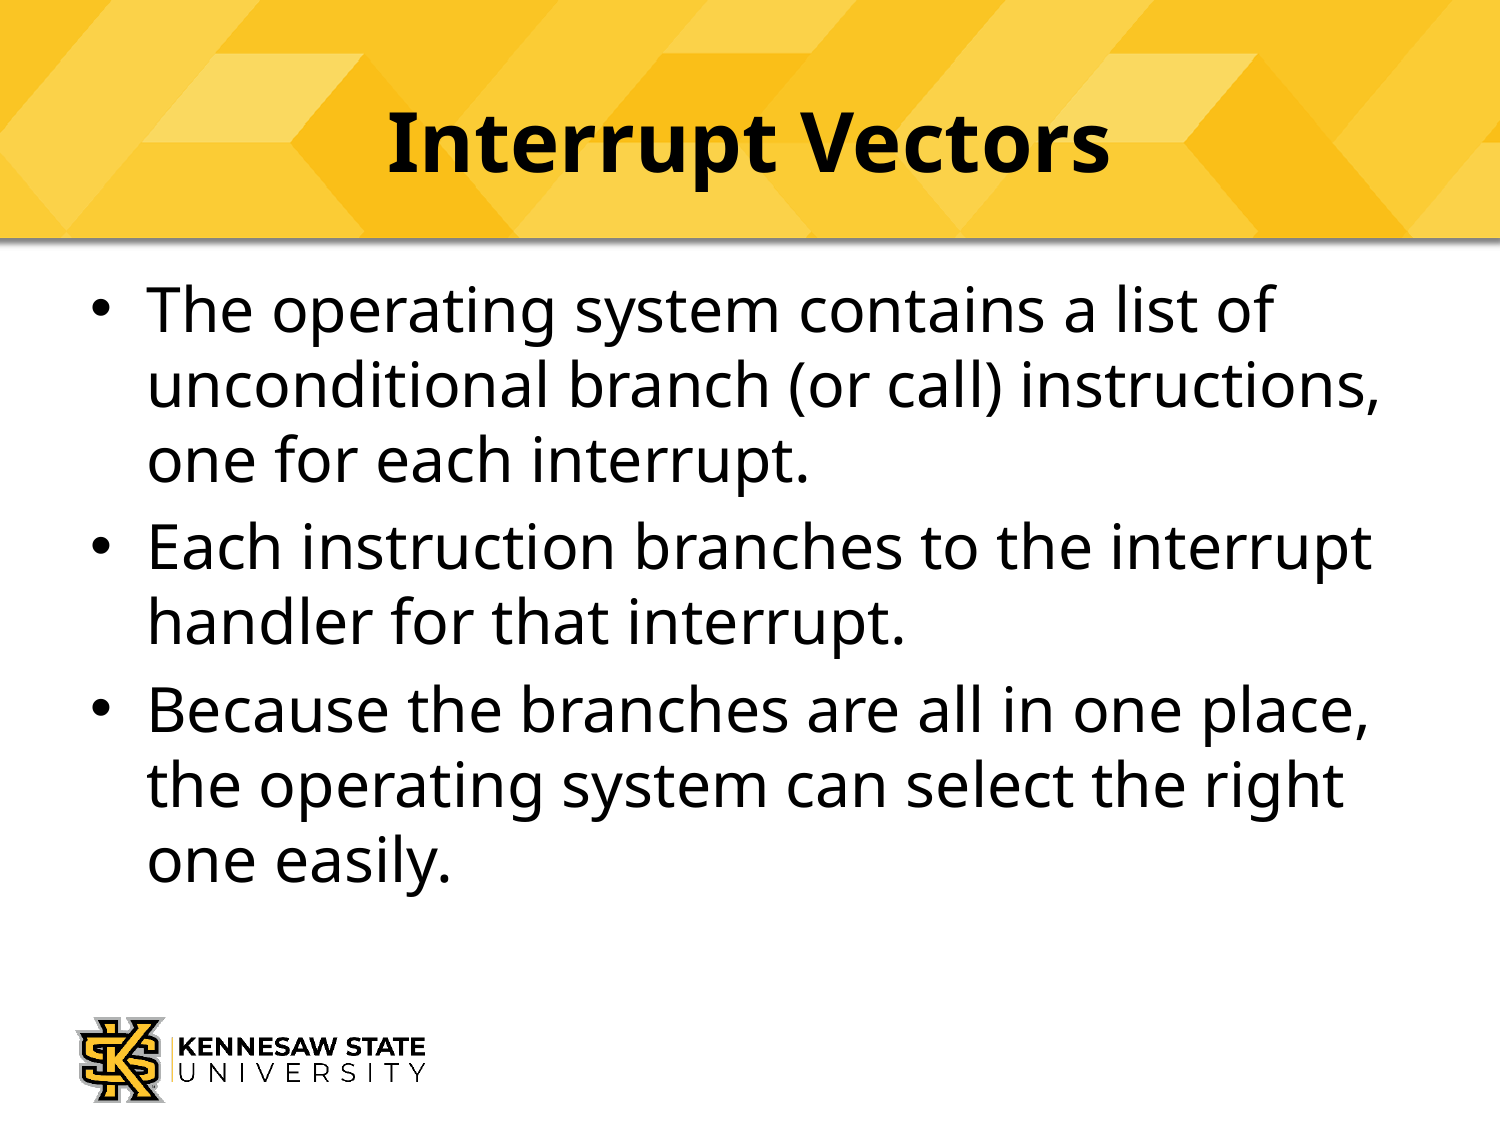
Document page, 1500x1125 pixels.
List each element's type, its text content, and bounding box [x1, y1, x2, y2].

list The operating system contains a list of unconditional branch (or call) instructions, one for each interrupt. Each instruction branches to the interrupt handler for that interrupt. Because the branches are all in one place, the operating system can select the right one easily. [75, 262, 1425, 1005]
title Interrupt Vectors [75, 45, 1425, 233]
picture [0, 0, 1500, 251]
picture [75, 1017, 425, 1103]
